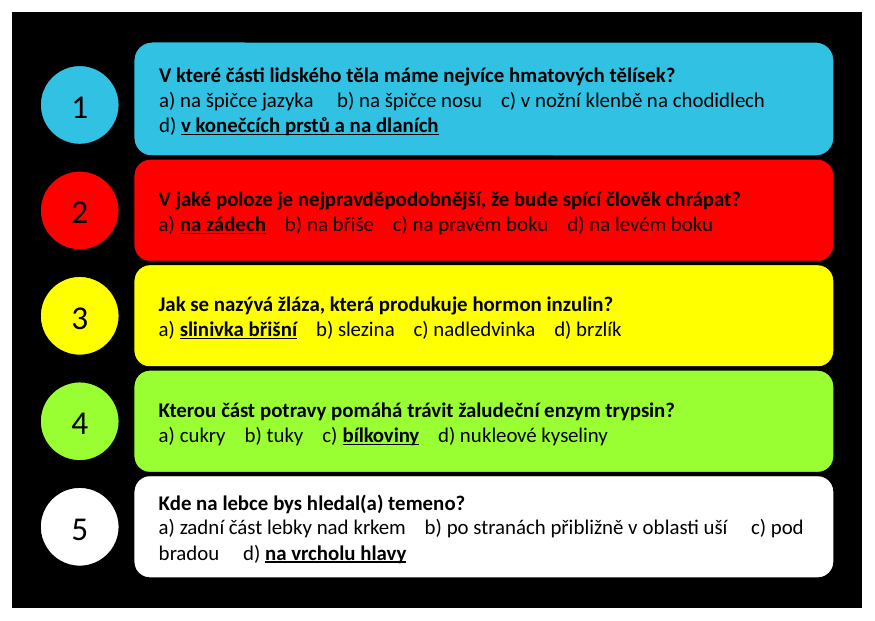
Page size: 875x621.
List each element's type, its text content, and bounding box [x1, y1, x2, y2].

text_box [13, 15, 861, 605]
text_box [0, 0, 875, 621]
text_box V jaké poloze je nejpravděpodobnější, že bude spící člověk chrápat? a) na zádech b) na břiše c) na pravém boku d) na levém boku [130, 155, 838, 263]
text_box Kterou část potravy pomáhá trávit žaludeční enzym trypsin? a) cukry b) tuky c) bílkoviny d) nukleové kyseliny [130, 366, 838, 477]
text_box Jak se nazývá žláza, která produkuje hormon inzulin? a) slinivka břišní b) slezina c) nadledvinka d) brzlík [130, 260, 838, 368]
text_box Kde na lebce bys hledal(a) temeno? a) zadní část lebky nad krkem b) po stranách přibližně v oblasti uší c) pod bradou d) na vrcholu hlavy [130, 474, 838, 582]
text_box 2 [36, 167, 123, 254]
text_box V které části lidského těla máme nejvíce hmatových tělísek? a) na špičce jazyka b) na špičce nosu c) v nožní klenbě na chodidlech d) v konečcích prstů a na dlaních [130, 38, 838, 157]
text_box 3 [36, 272, 123, 359]
text_box 4 [36, 378, 123, 465]
text_box 5 [36, 483, 123, 570]
text_box 1 [36, 61, 123, 149]
